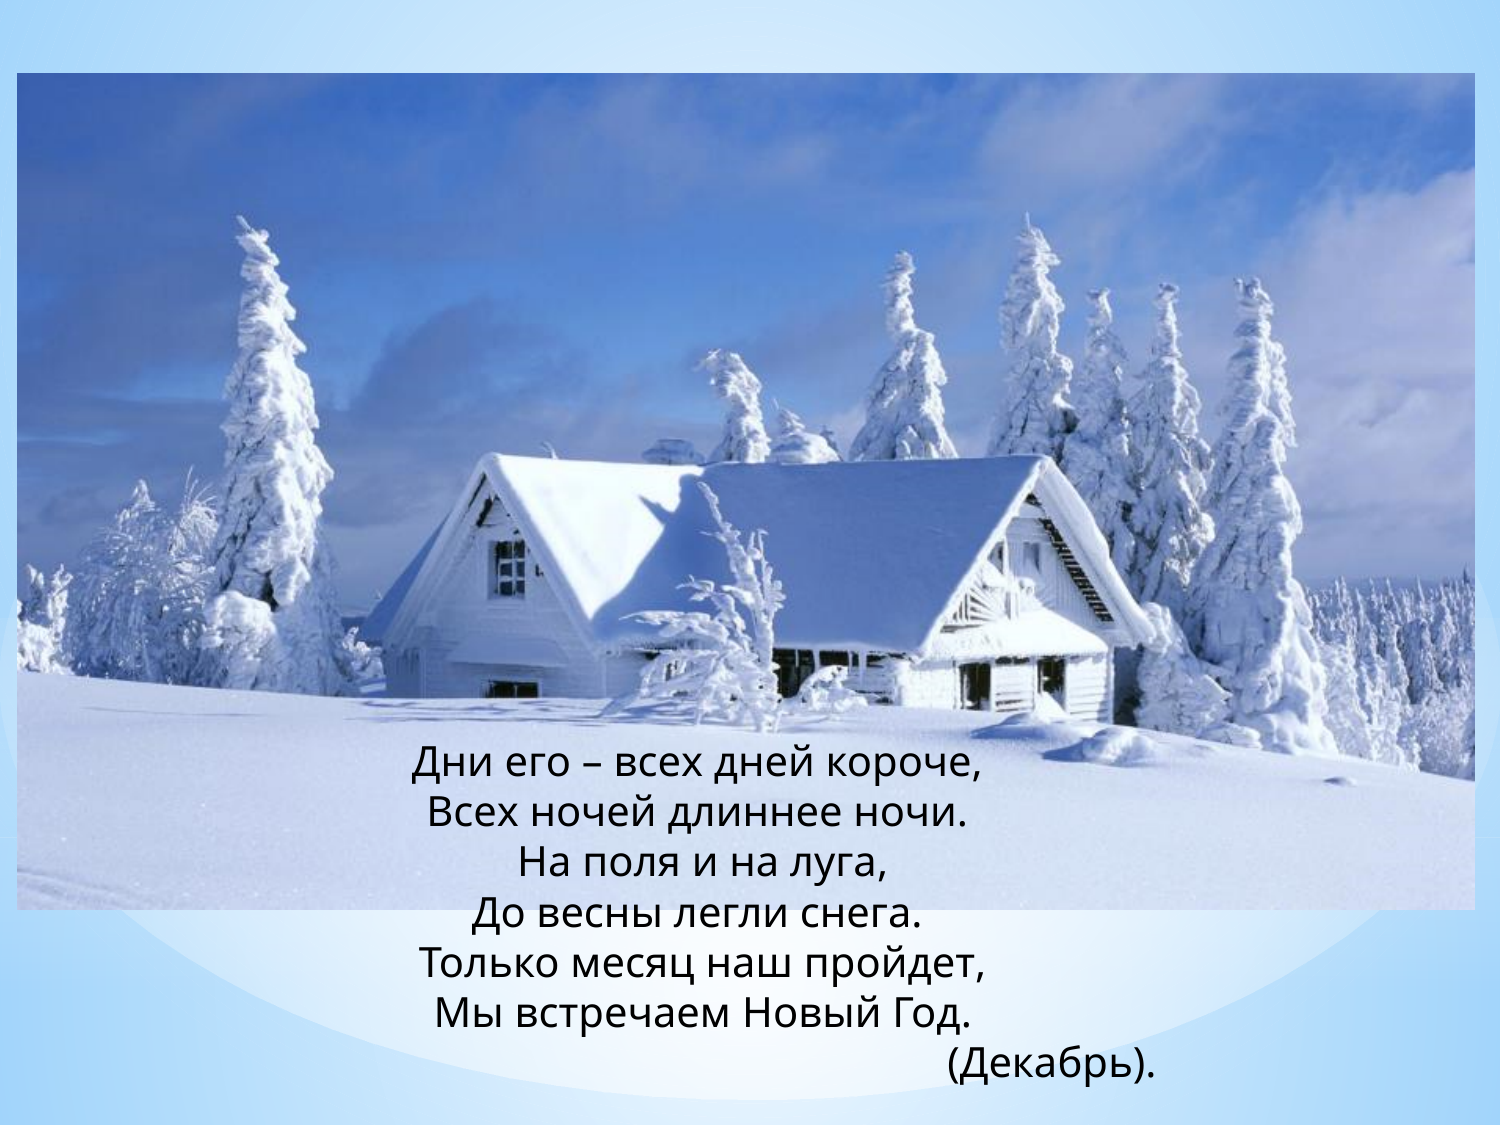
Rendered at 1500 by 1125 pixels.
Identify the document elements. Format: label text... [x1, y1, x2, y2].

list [17, 73, 1475, 911]
text_box Дни его – всех дней короче, Всех ночей длиннее ночи. На поля и на луга, До весны легли снега. Только месяц наш пройдет, Мы встречаем Новый Год. (Декабрь). [147, 919, 1258, 1093]
